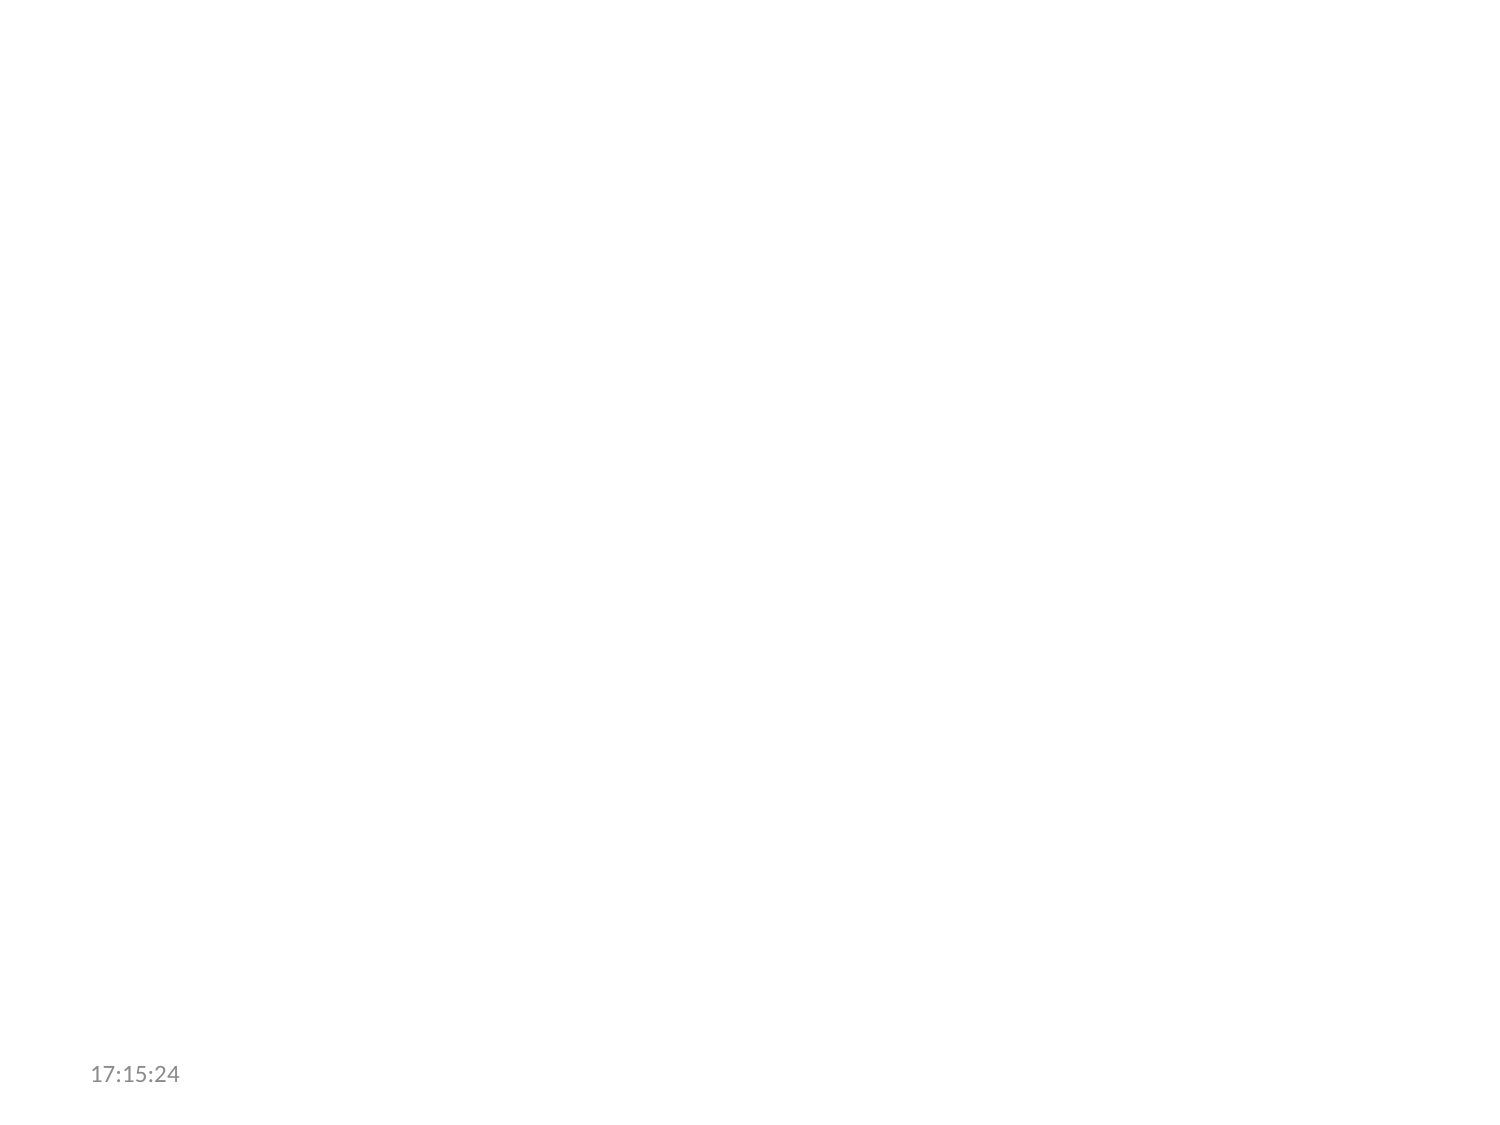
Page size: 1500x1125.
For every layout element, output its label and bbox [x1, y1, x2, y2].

slide_number [75, 1042, 425, 1103]
